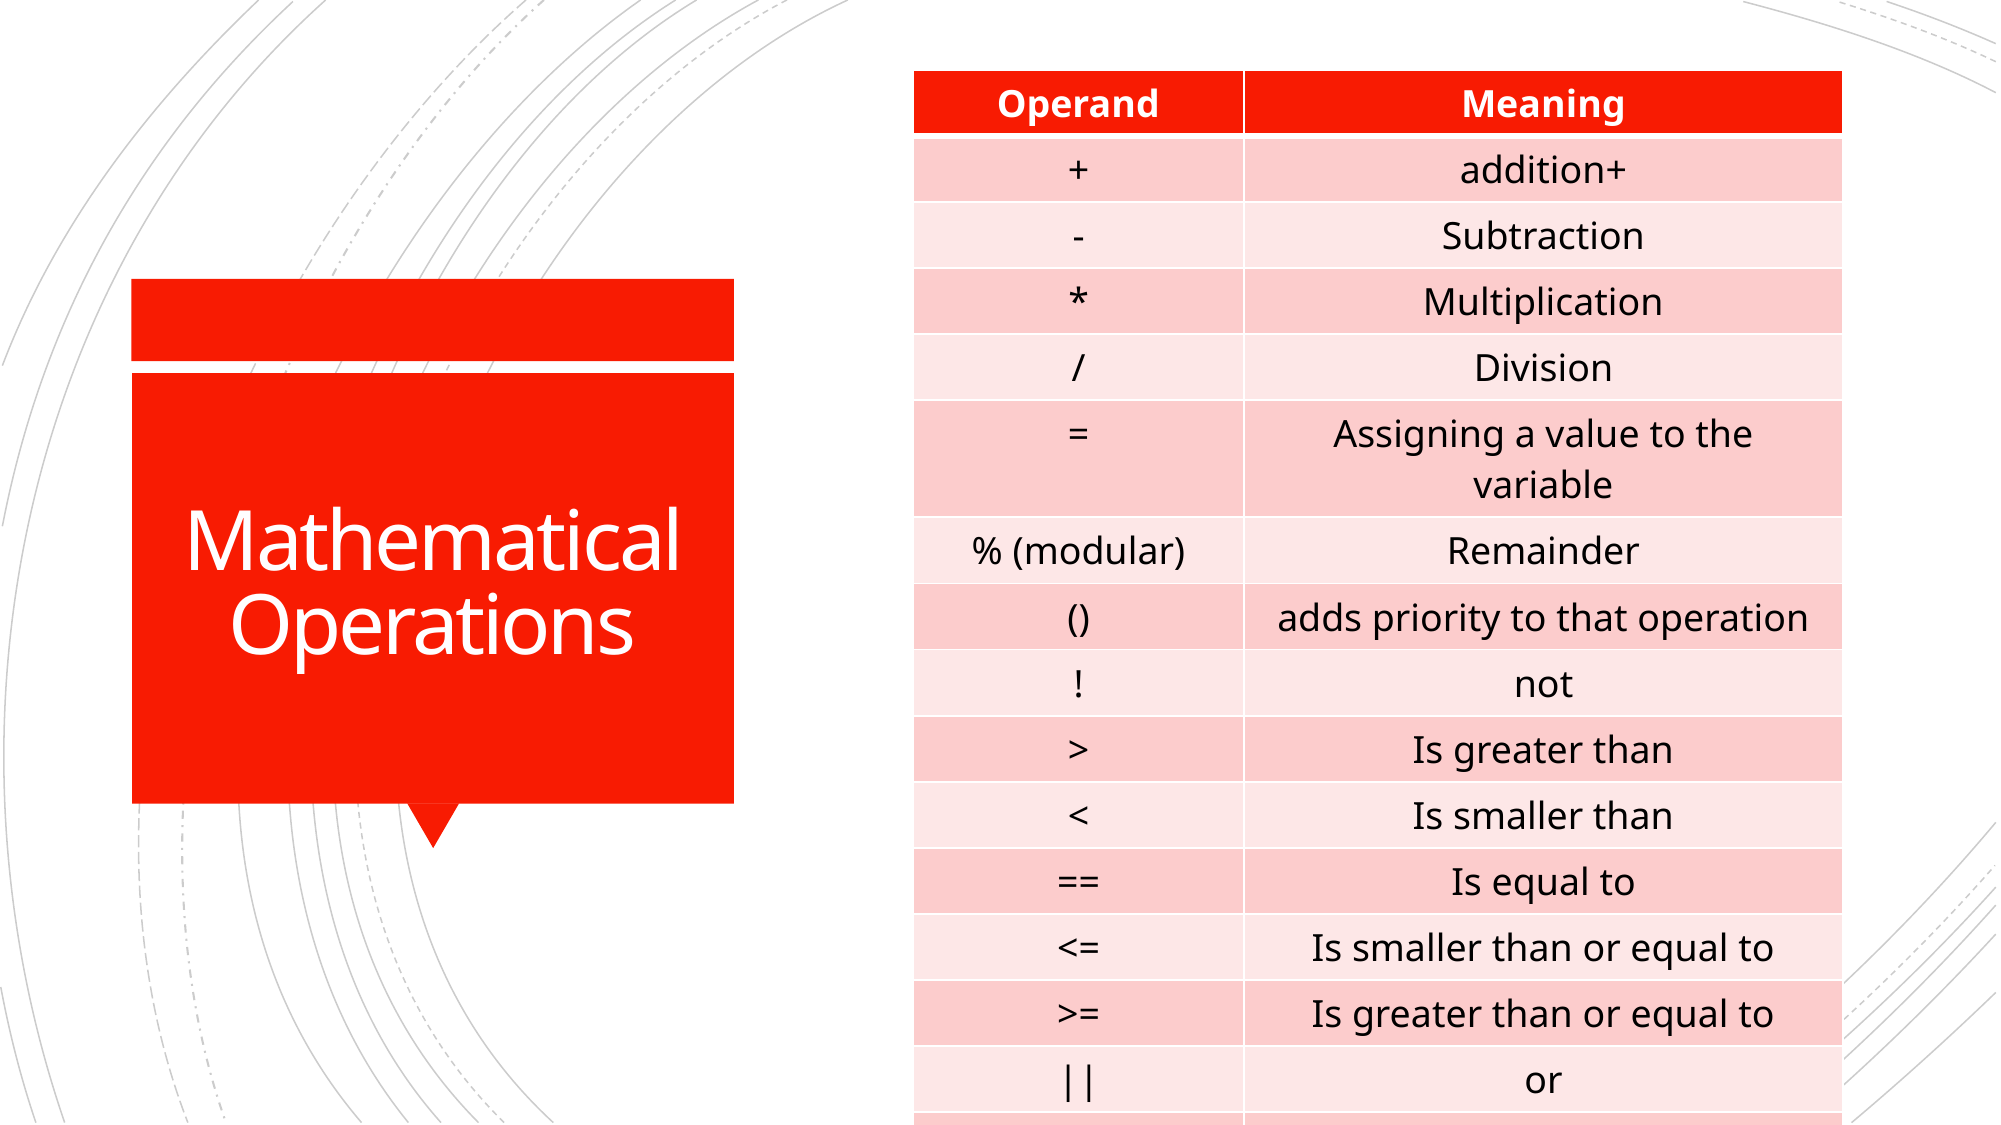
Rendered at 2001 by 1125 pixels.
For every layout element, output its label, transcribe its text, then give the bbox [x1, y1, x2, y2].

table_cell Is greater than or equal to [1245, 981, 1842, 1045]
table_cell > [914, 717, 1243, 781]
table_cell Assigning a value to the variable [1245, 401, 1842, 516]
title Mathematical Operations [145, 385, 720, 789]
table_cell Multiplication [1245, 269, 1842, 333]
table_cell Division [1245, 335, 1842, 399]
table_cell == [914, 849, 1243, 913]
table_header Meaning [1245, 71, 1842, 133]
table_cell >= [914, 981, 1243, 1045]
table_cell Is greater than [1245, 717, 1842, 781]
table_cell not [1245, 650, 1842, 715]
table_cell addition+ [1245, 139, 1842, 201]
table_cell Is equal to [1245, 849, 1842, 913]
table_header Operand [914, 71, 1243, 133]
table_cell / [914, 335, 1243, 399]
table_cell < [914, 783, 1243, 847]
table_cell || [914, 1047, 1243, 1111]
table_cell * [914, 269, 1243, 333]
table_cell ! [914, 650, 1243, 715]
table_cell adds priority to that operation [1245, 584, 1842, 649]
table_cell <= [914, 915, 1243, 979]
table_cell Remainder [1245, 518, 1842, 583]
table_cell Is smaller than or equal to [1245, 915, 1842, 979]
table_cell + [914, 139, 1243, 201]
table_cell Subtraction [1245, 203, 1842, 267]
table_cell Is smaller than [1245, 783, 1842, 847]
table_cell % (modular) [914, 518, 1243, 583]
table_cell && [914, 1113, 1243, 1125]
table_cell () [914, 584, 1243, 649]
table_cell = [914, 401, 1243, 516]
table_cell and [1245, 1113, 1842, 1125]
table_cell - [914, 203, 1243, 267]
table_cell or [1245, 1047, 1842, 1111]
